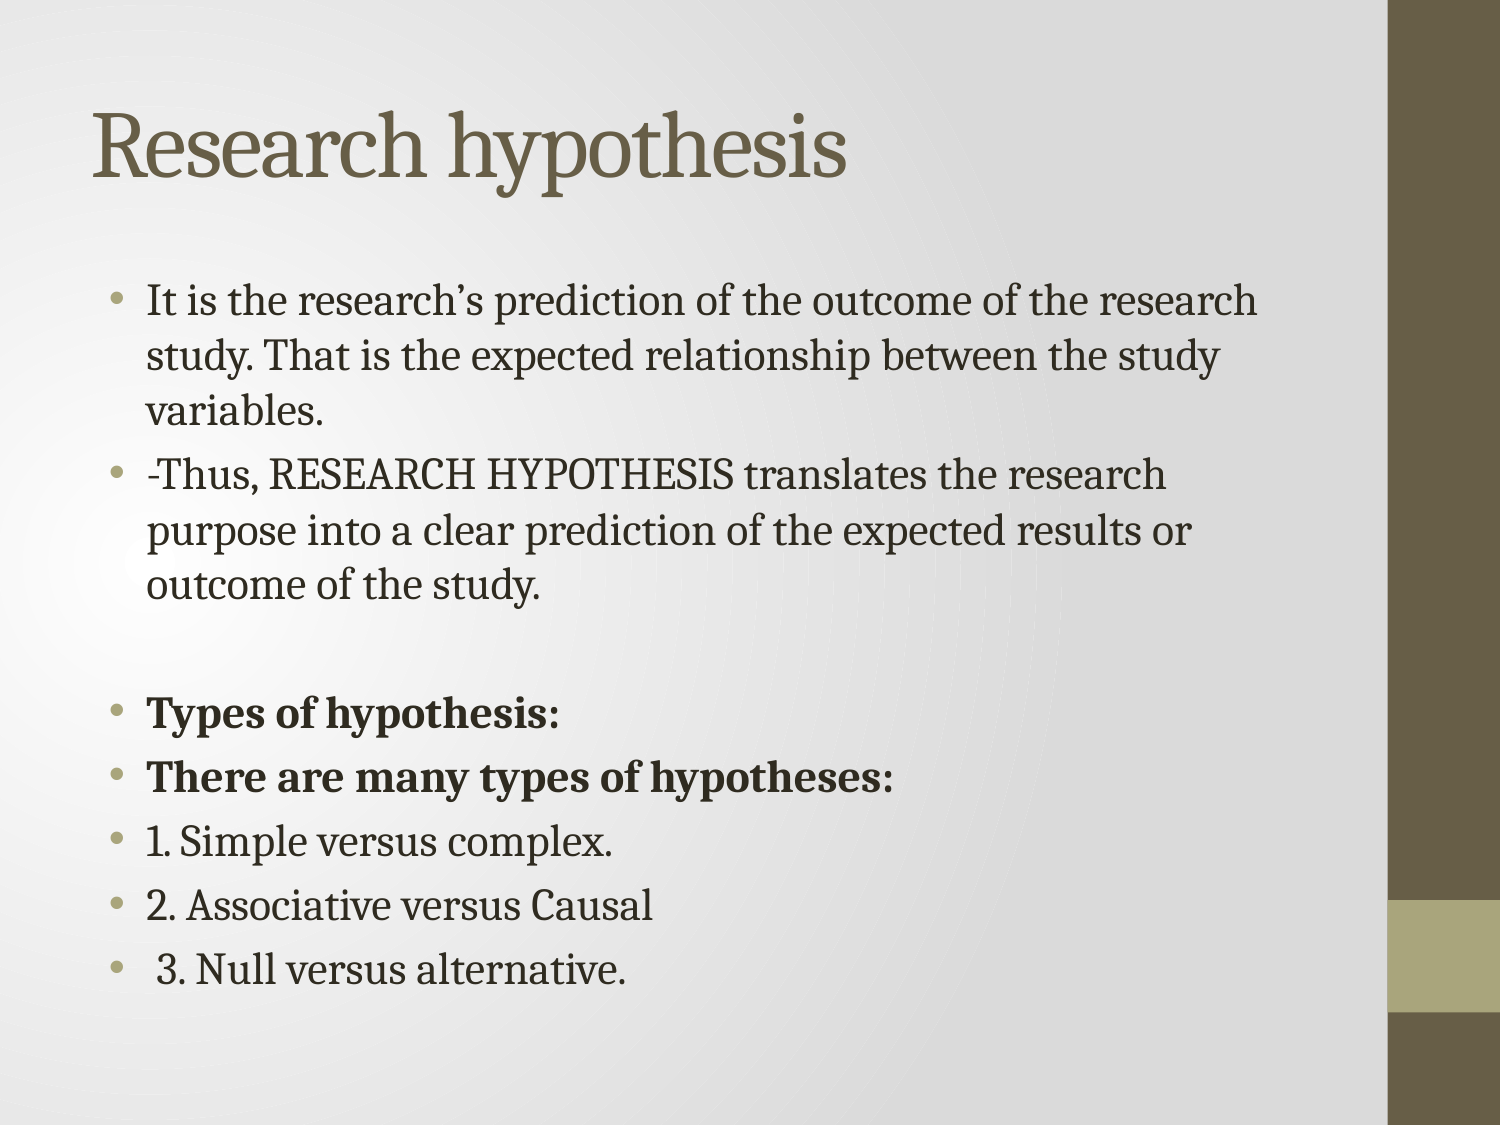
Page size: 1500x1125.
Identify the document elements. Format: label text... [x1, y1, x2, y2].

title Research hypothesis [75, 45, 1325, 233]
list It is the research’s prediction of the outcome of the research study. That is the expected relationship between the study variables. -Thus, RESEARCH HYPOTHESIS translates the research purpose into a clear prediction of the expected results or outcome of the study. Types of hypothesis: There are many types of hypotheses: 1. Simple versus complex. 2. Associative versus Causal 3. Null versus alternative. [75, 262, 1325, 1050]
